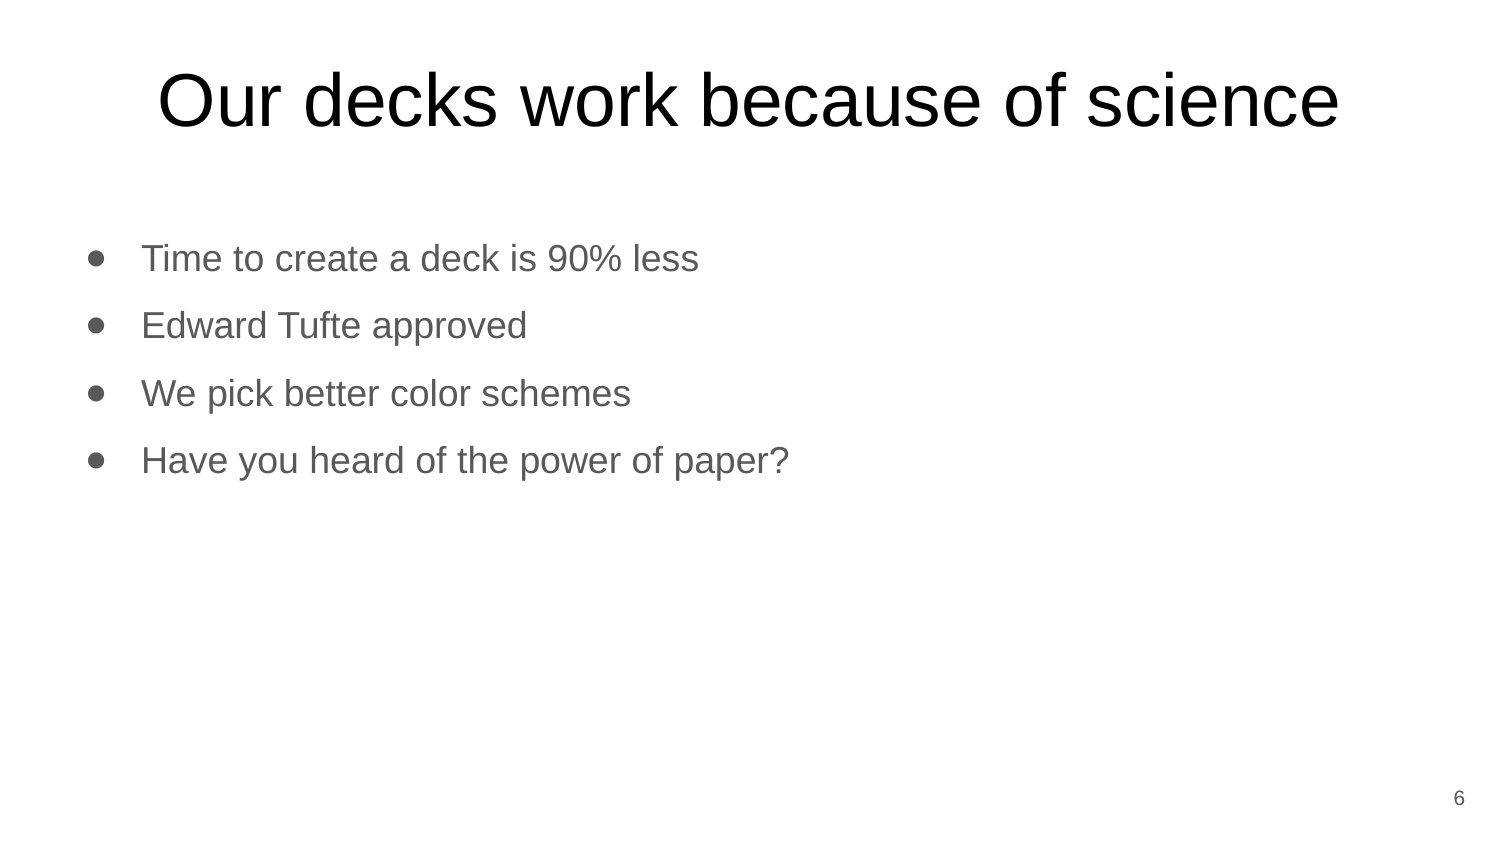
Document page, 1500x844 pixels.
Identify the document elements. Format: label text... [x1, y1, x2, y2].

slide_number 6 [1389, 764, 1480, 830]
subtitle Time to create a deck is 90% less Edward Tufte approved We pick better color schemes Have you heard of the power of paper? [51, 196, 1449, 744]
title Our decks work because of science [51, 42, 1449, 157]
